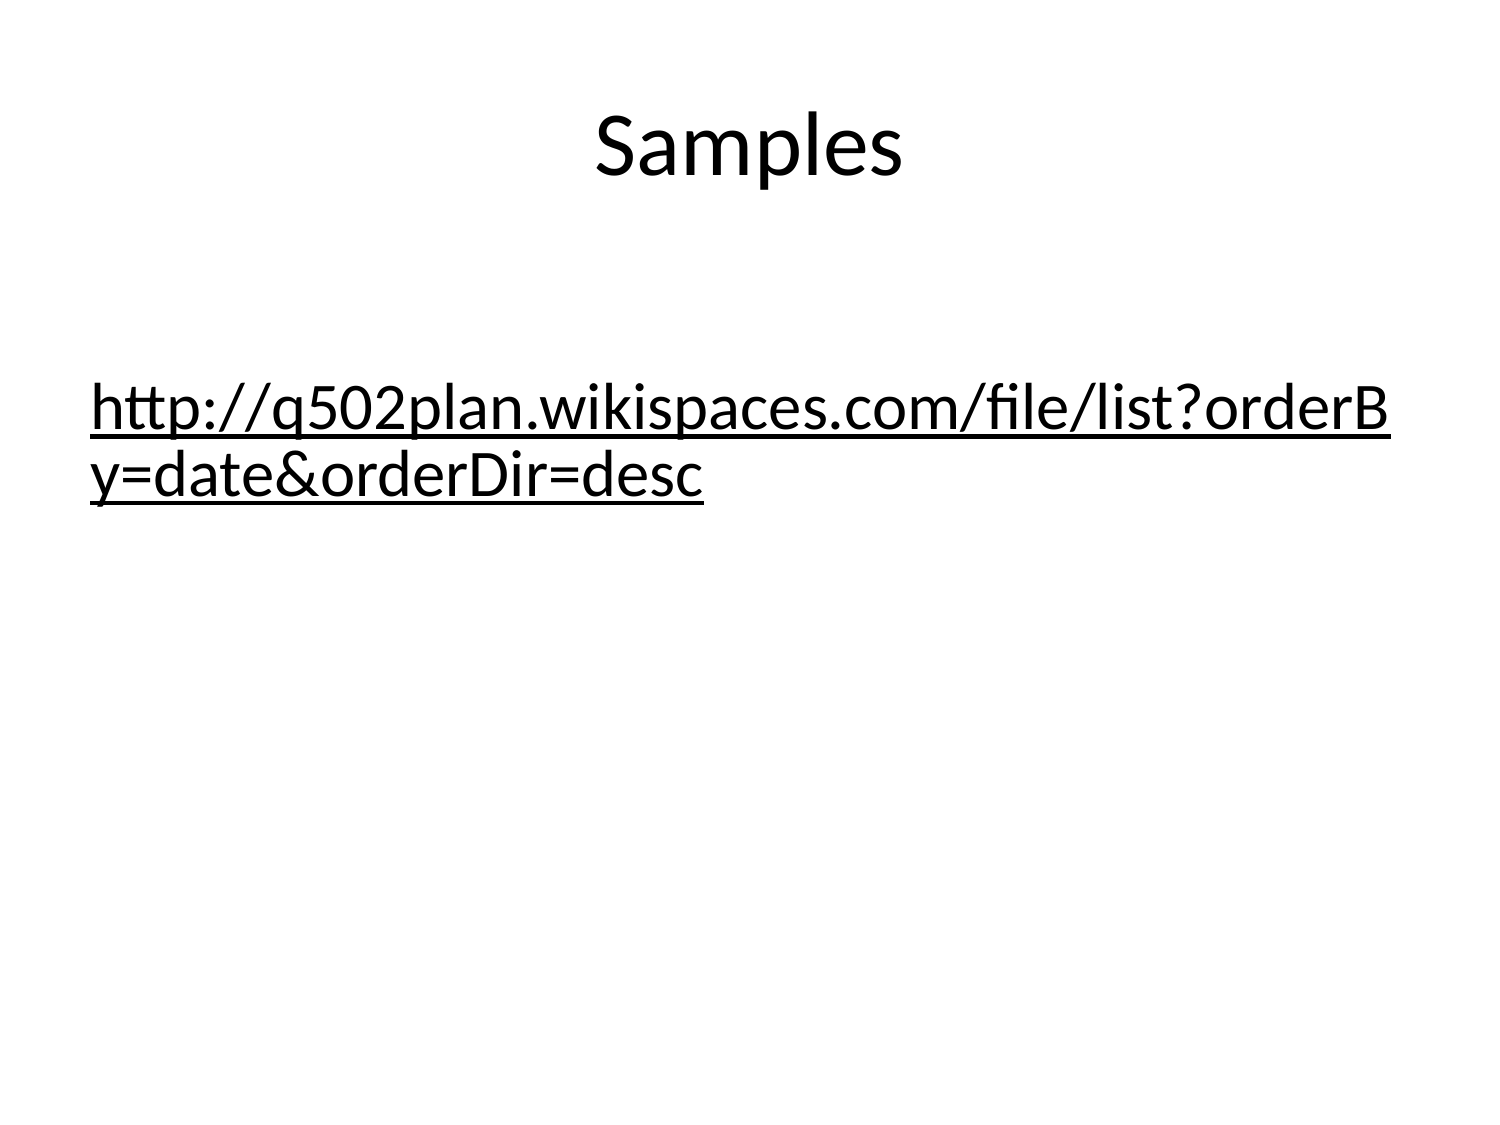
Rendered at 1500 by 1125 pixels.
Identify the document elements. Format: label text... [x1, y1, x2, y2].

list http://q502plan.wikispaces.com/file/list?orderBy=date&orderDir=desc [75, 262, 1425, 1005]
title Samples [75, 45, 1425, 233]
